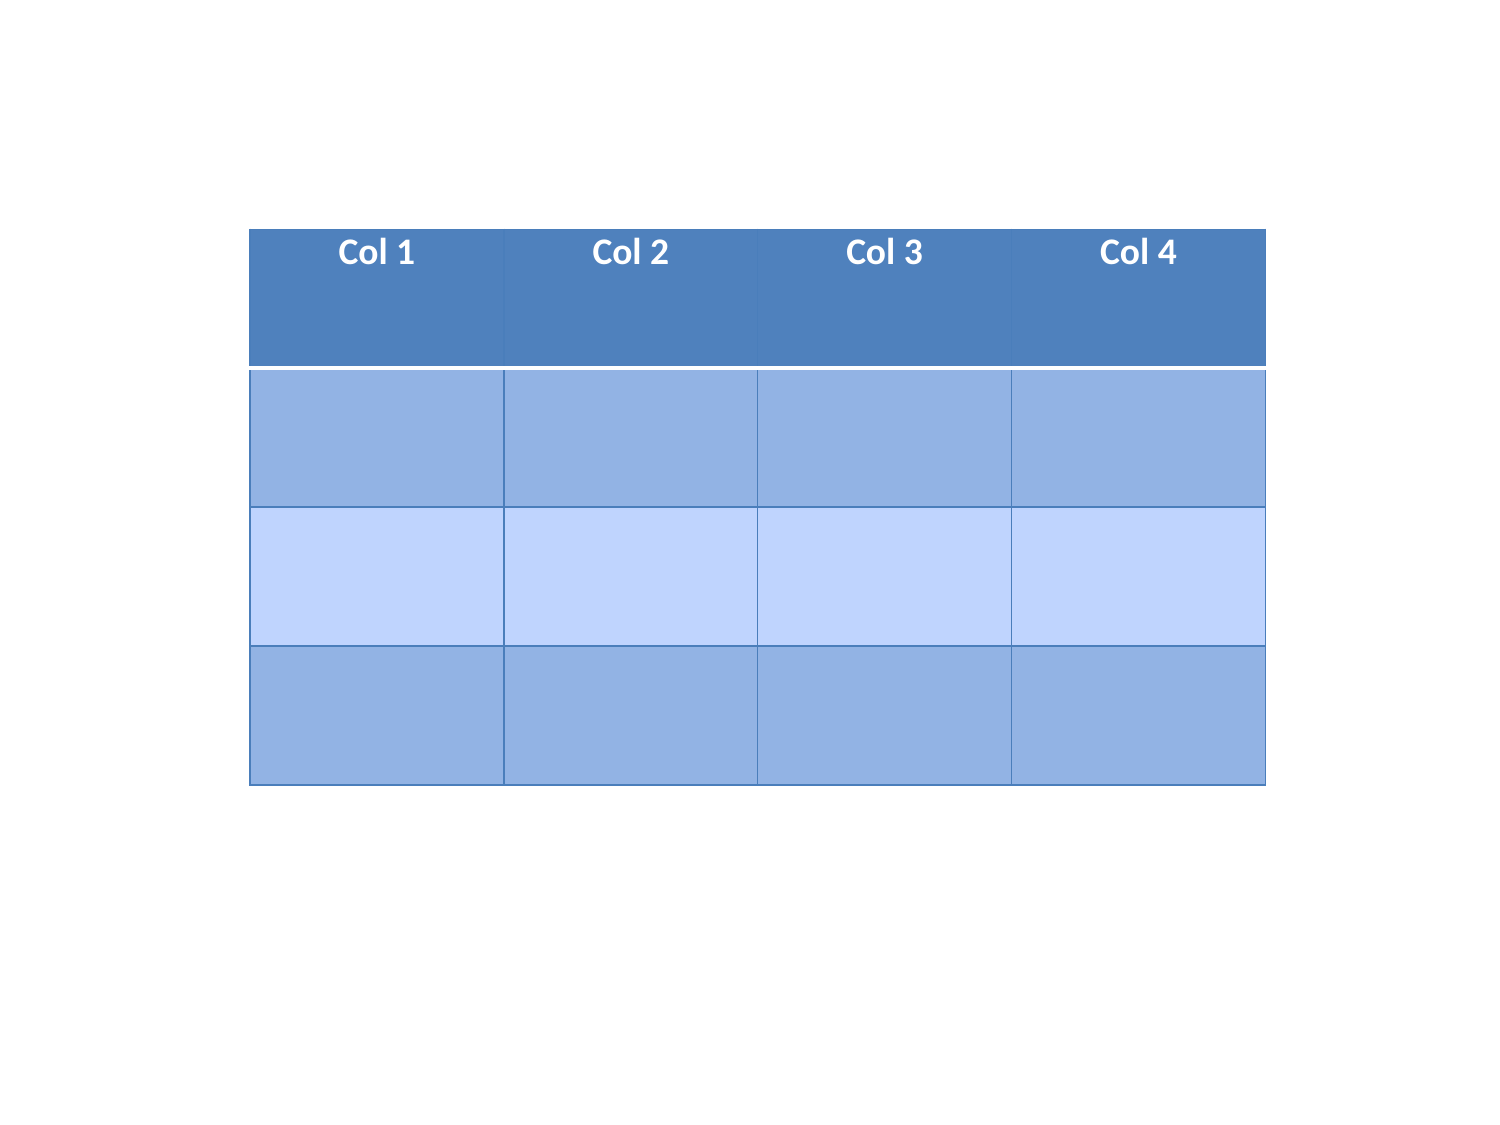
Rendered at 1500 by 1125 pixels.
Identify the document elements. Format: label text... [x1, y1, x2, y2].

table_header Col 2 [505, 230, 757, 366]
table_cell [1012, 370, 1265, 506]
table_cell [251, 647, 503, 784]
table_cell [1012, 508, 1265, 645]
table_cell [758, 370, 1011, 506]
table_cell [505, 647, 757, 784]
table_cell [1012, 647, 1265, 784]
table_cell [758, 508, 1011, 645]
table_header Col 1 [251, 230, 503, 366]
table_header Col 3 [758, 230, 1011, 366]
table_cell [251, 370, 503, 506]
table_cell [505, 508, 757, 645]
table_cell [505, 370, 757, 506]
table_header Col 4 [1012, 230, 1265, 366]
table_cell [251, 508, 503, 645]
table_cell [758, 647, 1011, 784]
